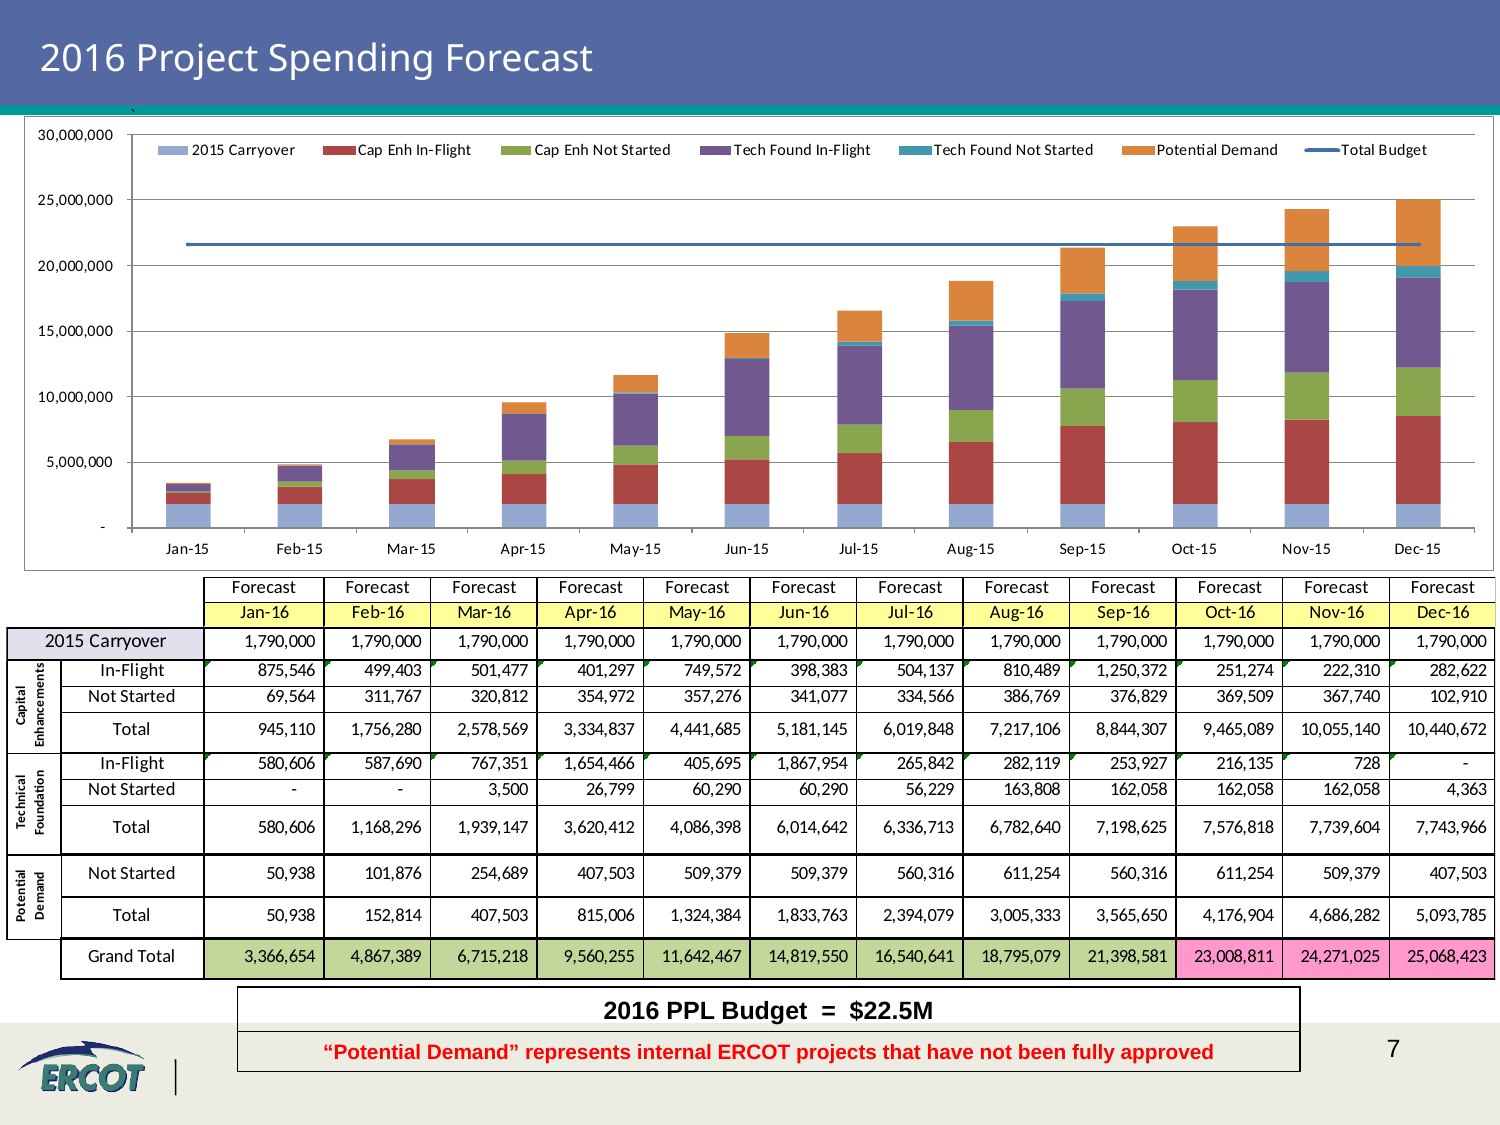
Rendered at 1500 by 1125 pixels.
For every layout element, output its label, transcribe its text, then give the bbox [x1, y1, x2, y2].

picture [6, 106, 1497, 981]
picture [10, 1031, 151, 1111]
text_box “Potential Demand” represents internal ERCOT projects that have not been fully approved [237, 1031, 1300, 1072]
text_box 2016 PPL Budget = $22.5M [237, 989, 1300, 1031]
title 2016 Project Spending Forecast [24, 0, 1188, 103]
